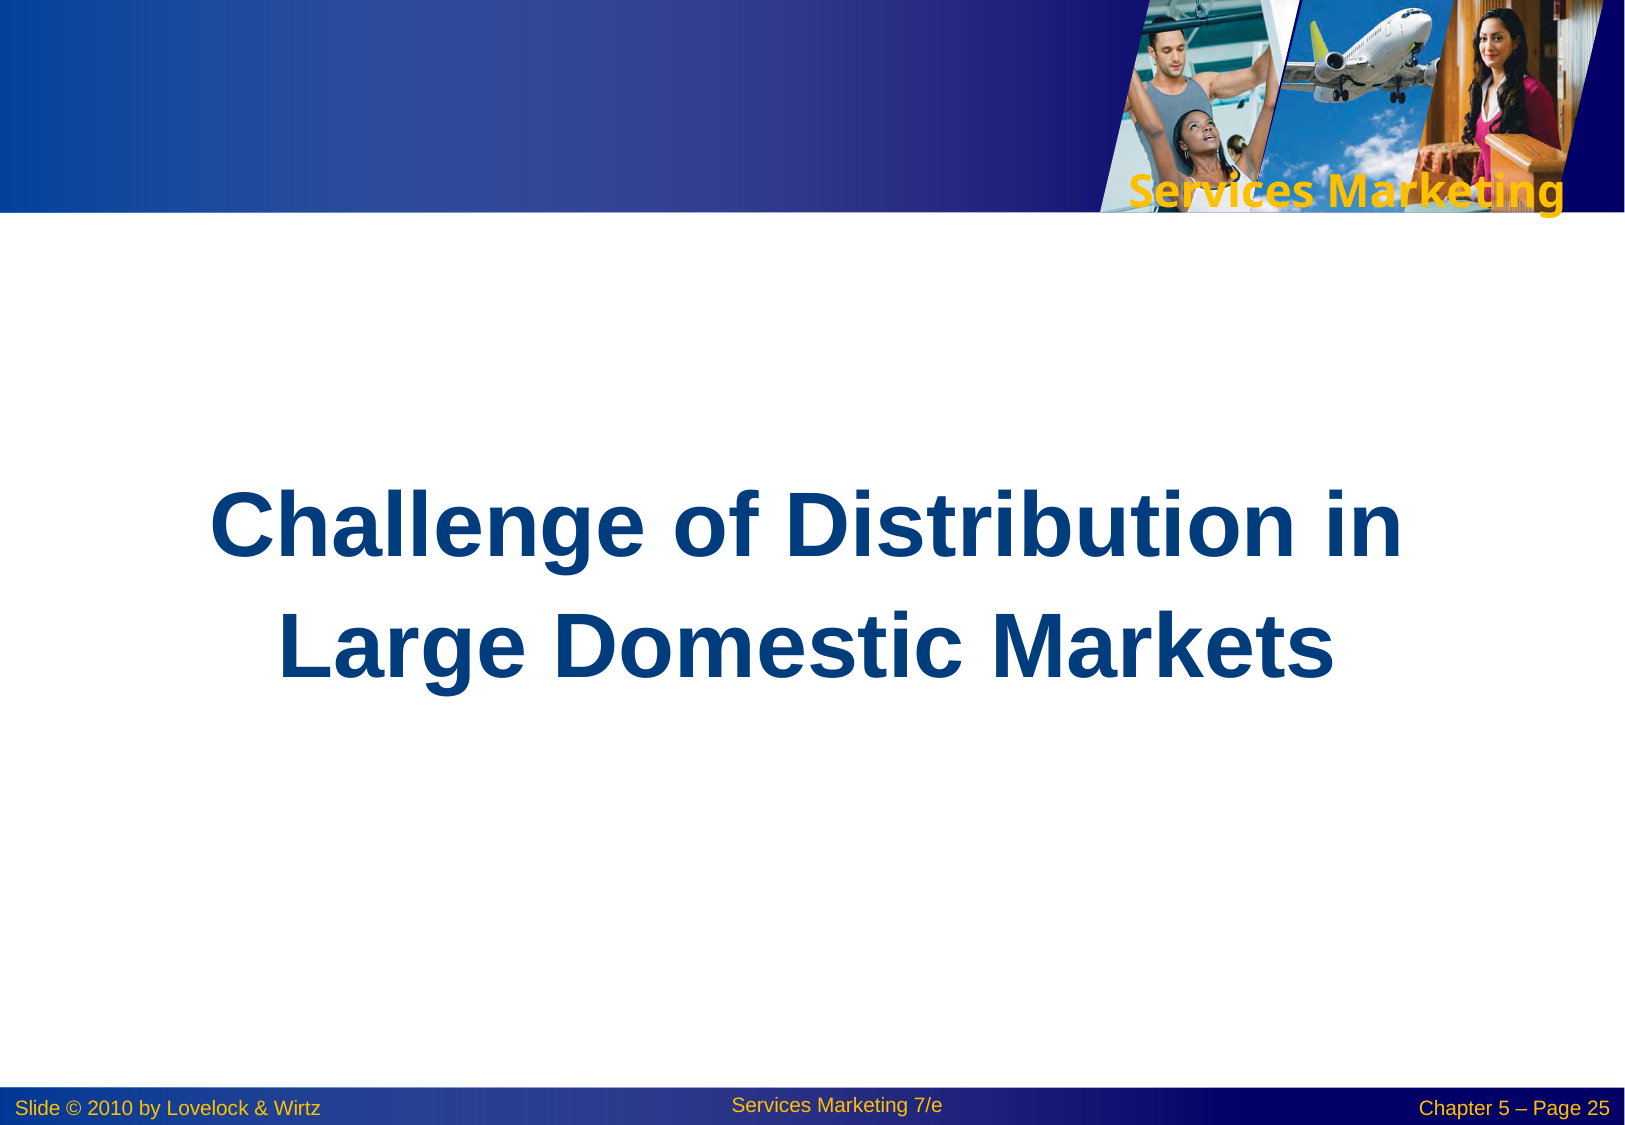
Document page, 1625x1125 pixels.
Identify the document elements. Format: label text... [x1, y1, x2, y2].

picture [1162, 186, 1172, 192]
picture [1100, 0, 1604, 213]
picture [1546, 187, 1556, 202]
text_box Challenge of Distribution in Large Domestic Markets [115, 410, 1500, 740]
